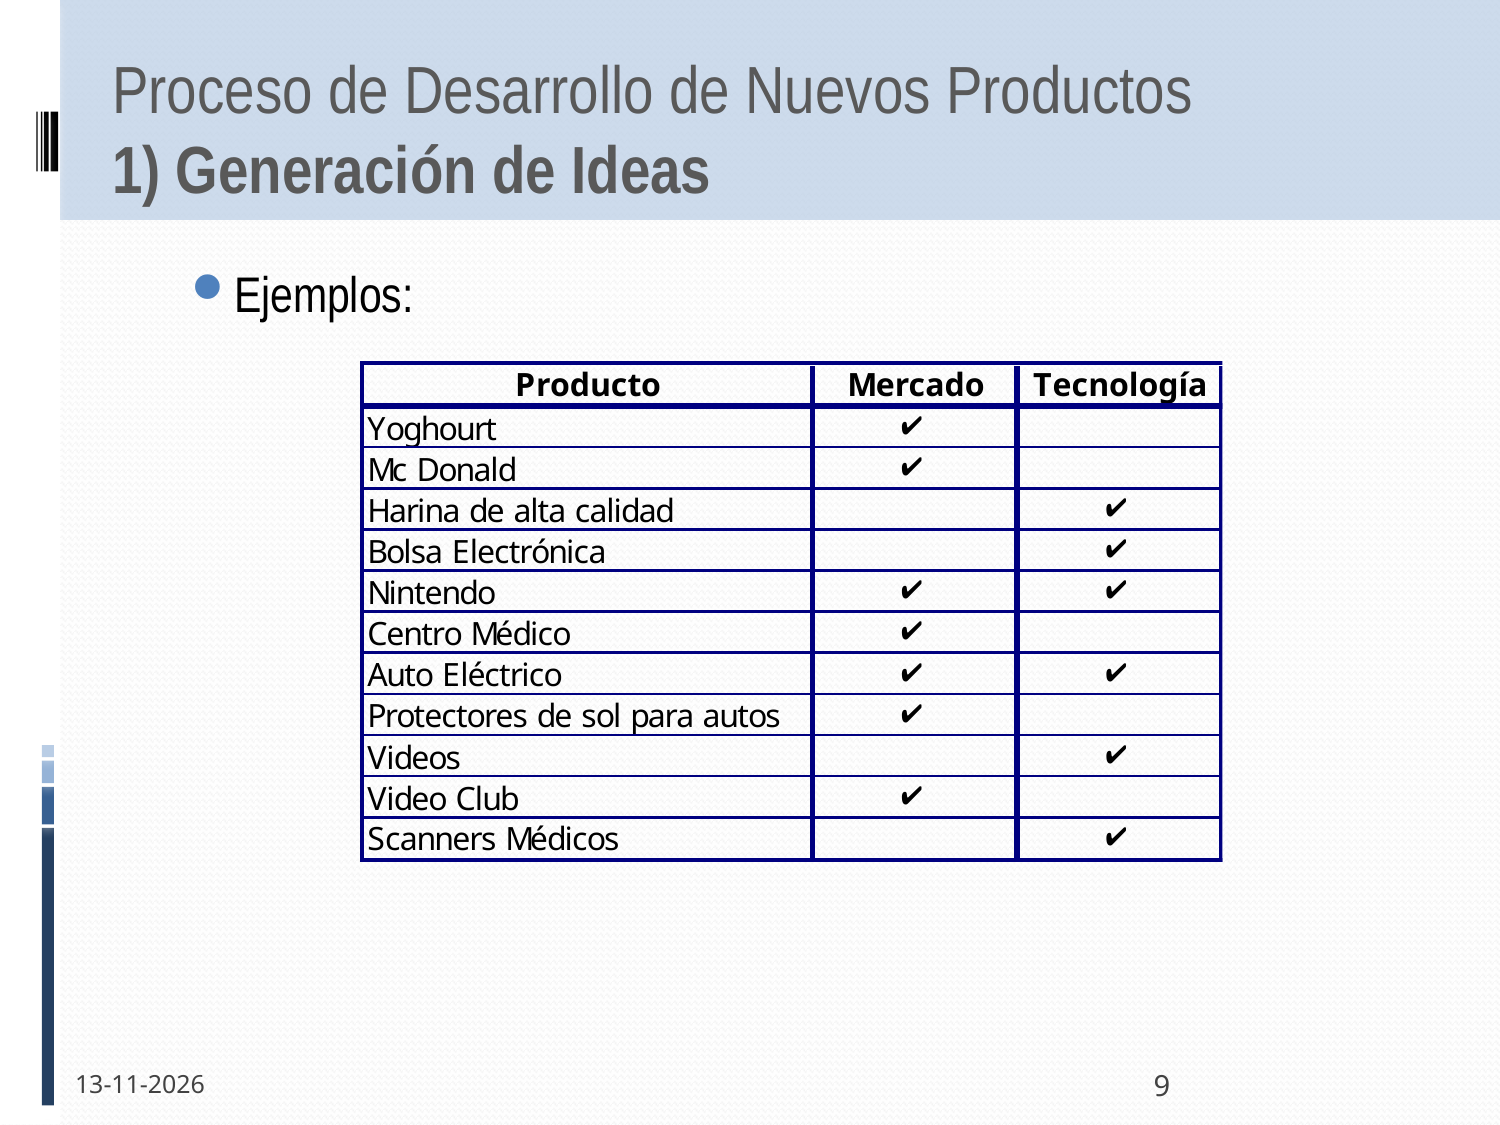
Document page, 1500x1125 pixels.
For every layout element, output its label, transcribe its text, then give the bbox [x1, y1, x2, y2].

list Ejemplos: [111, 255, 1436, 1038]
picture [359, 361, 1223, 862]
title Proceso de Desarrollo de Nuevos Productos 1) Generación de Ideas [111, 18, 1436, 207]
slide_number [75, 1042, 243, 1103]
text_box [353, 363, 1229, 875]
slide_number 9 [1045, 1046, 1171, 1107]
